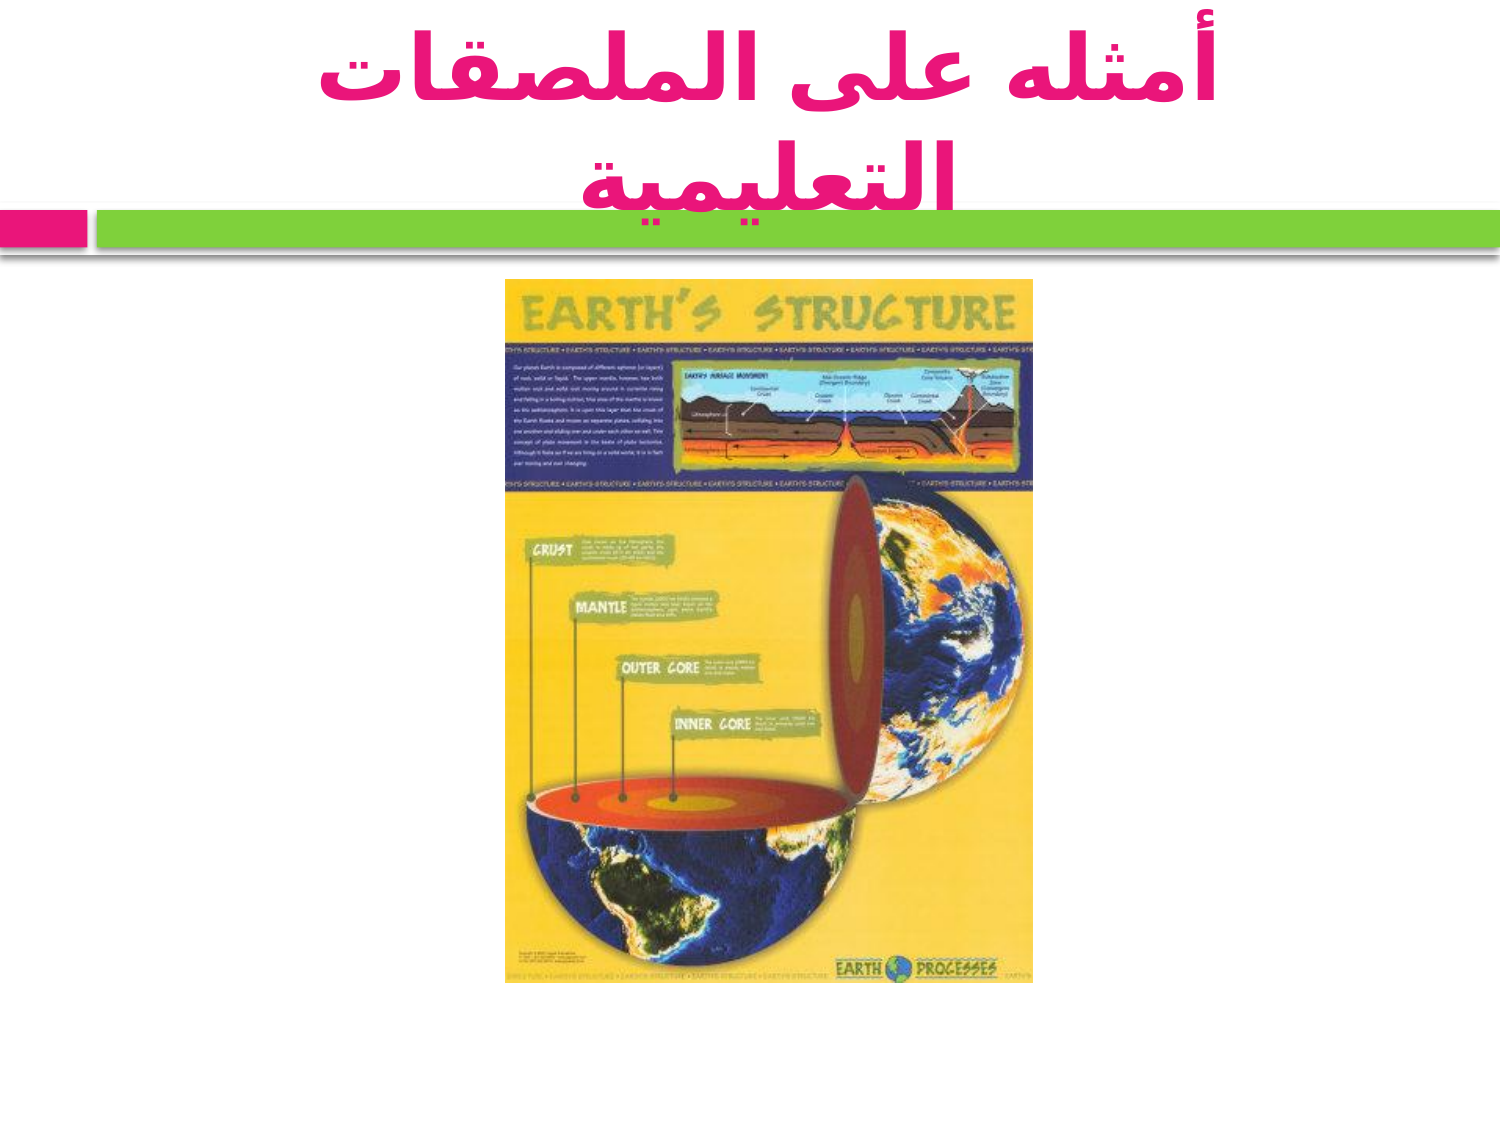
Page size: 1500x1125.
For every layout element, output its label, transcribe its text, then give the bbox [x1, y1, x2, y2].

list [505, 279, 1033, 984]
title أمثله على الملصقات التعليمية [100, 37, 1438, 200]
